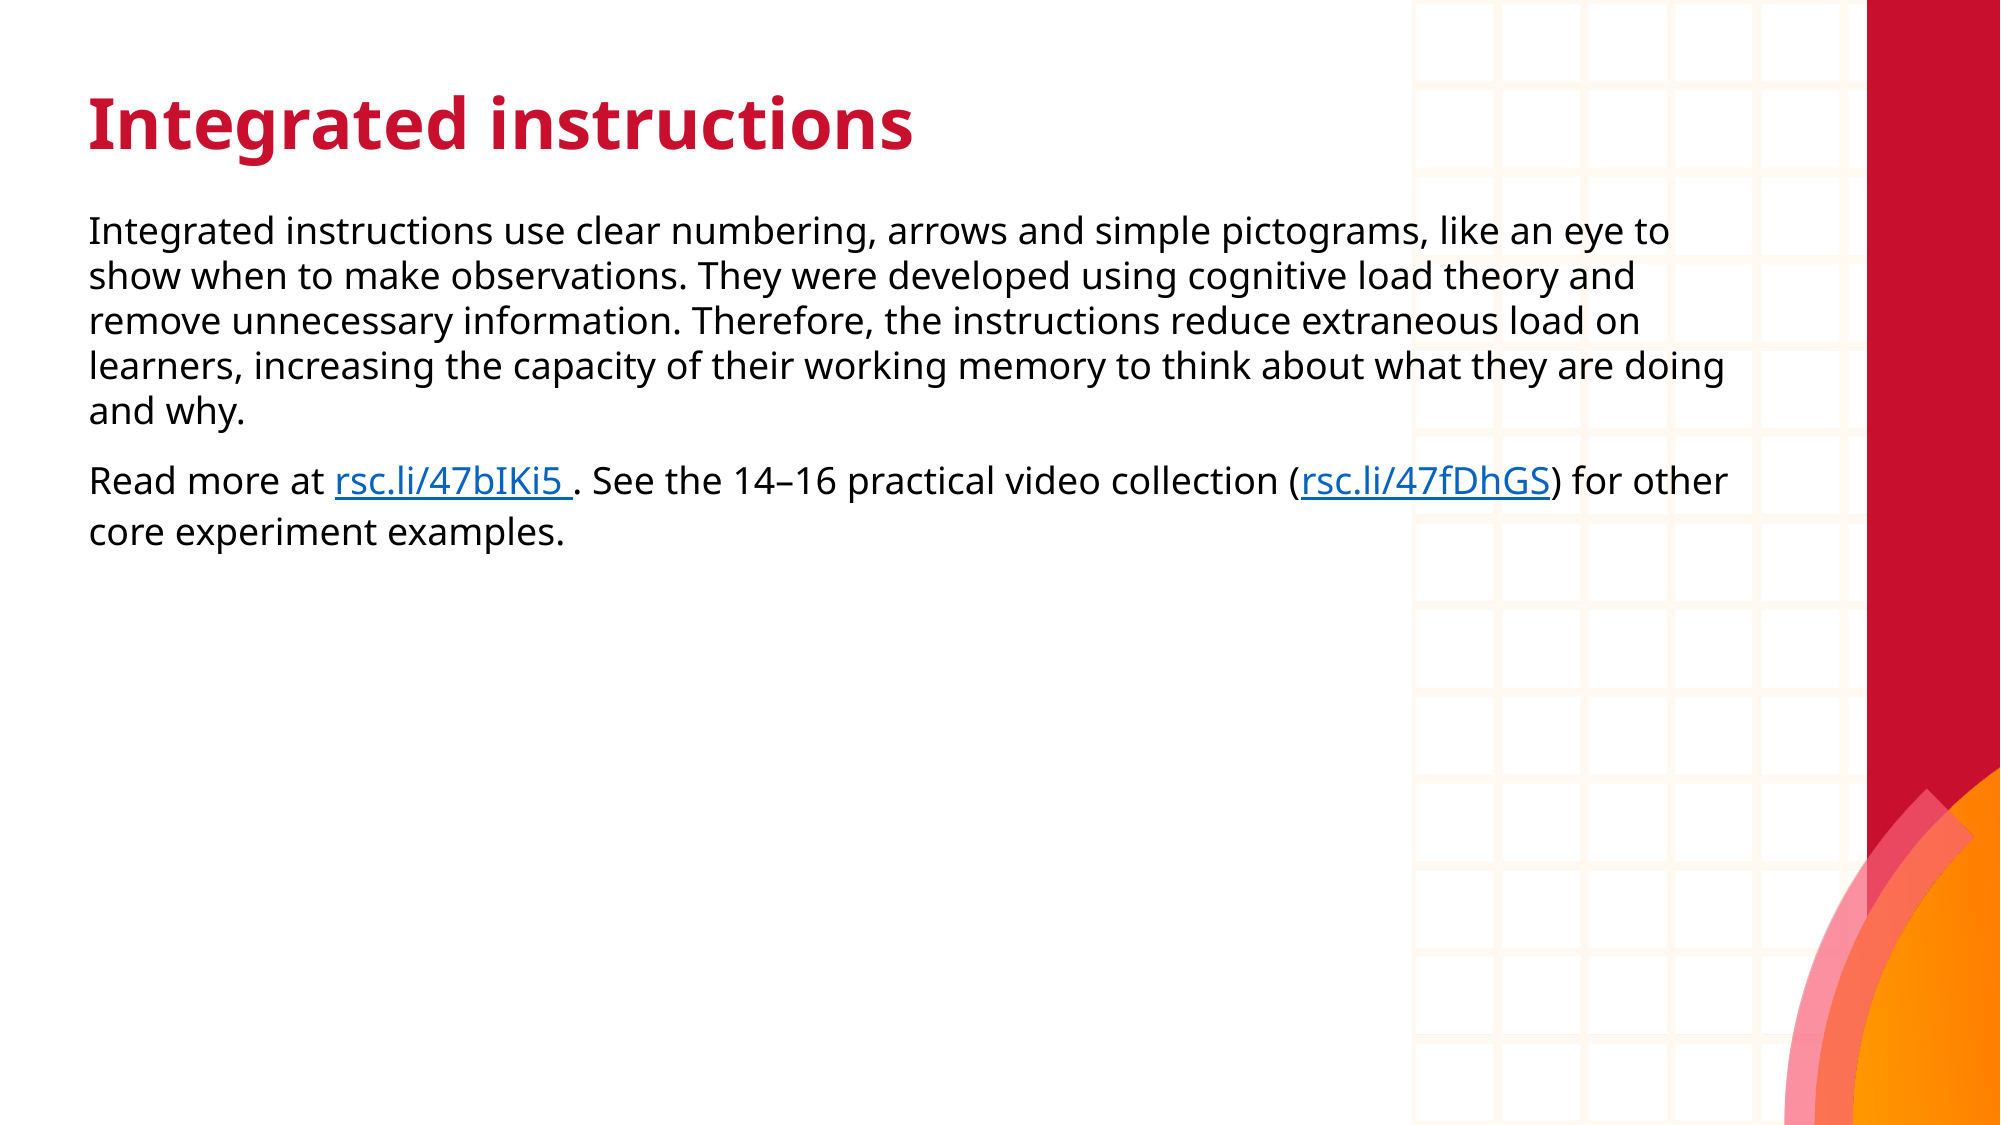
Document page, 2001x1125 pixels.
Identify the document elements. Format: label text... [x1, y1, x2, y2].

title Integrated instructions [88, 88, 1743, 161]
list Integrated instructions use clear numbering, arrows and simple pictograms, like an eye to show when to make observations. They were developed using cognitive load theory and remove unnecessary information. Therefore, the instructions reduce extraneous load on learners, increasing the capacity of their working memory to think about what they are doing and why. Read more at rsc.li/47bIKi5 . See the 14–16 practical video collection (rsc.li/47fDhGS) for other core experiment examples. [88, 206, 1743, 1034]
picture [1411, 0, 2000, 1125]
